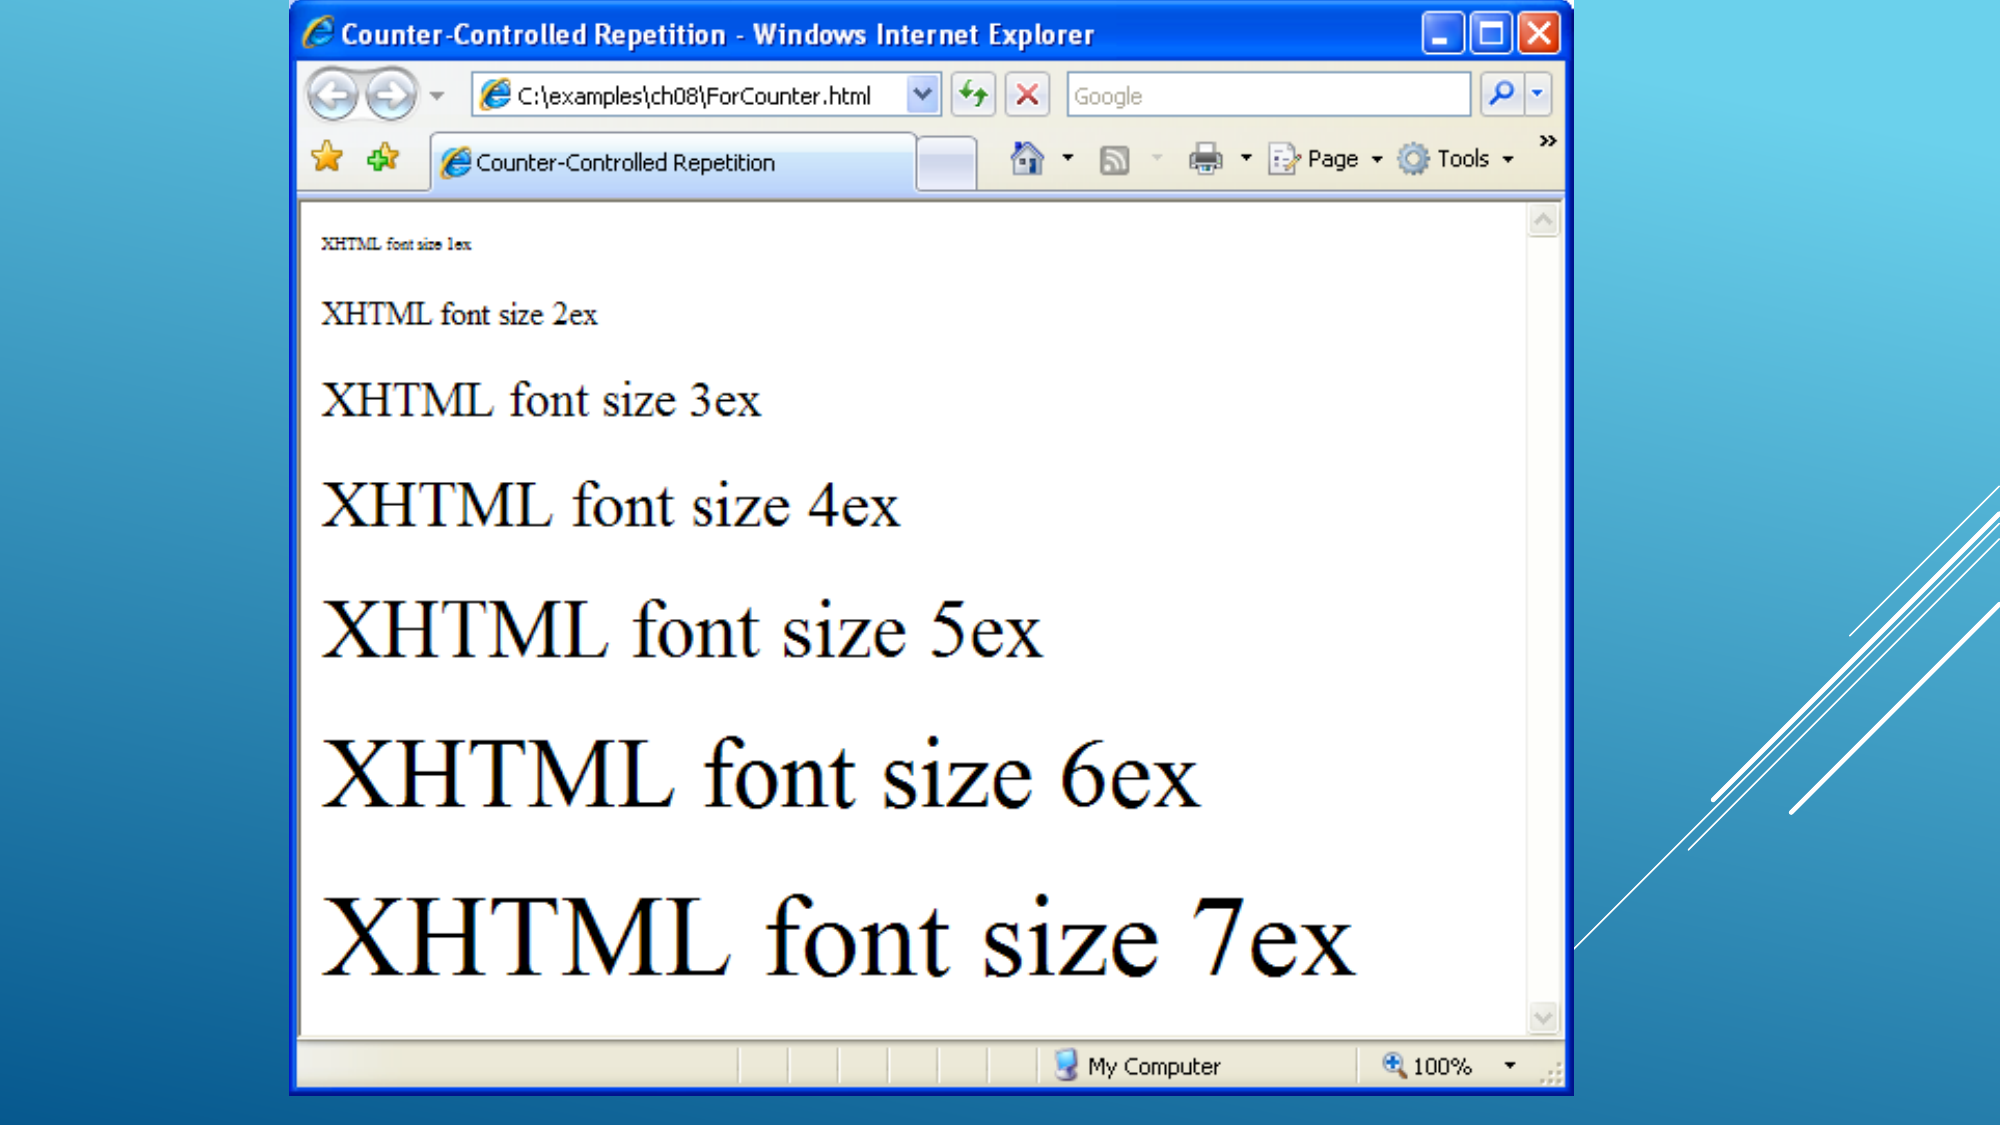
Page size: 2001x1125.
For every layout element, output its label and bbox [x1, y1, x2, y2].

picture [289, 0, 1575, 1096]
